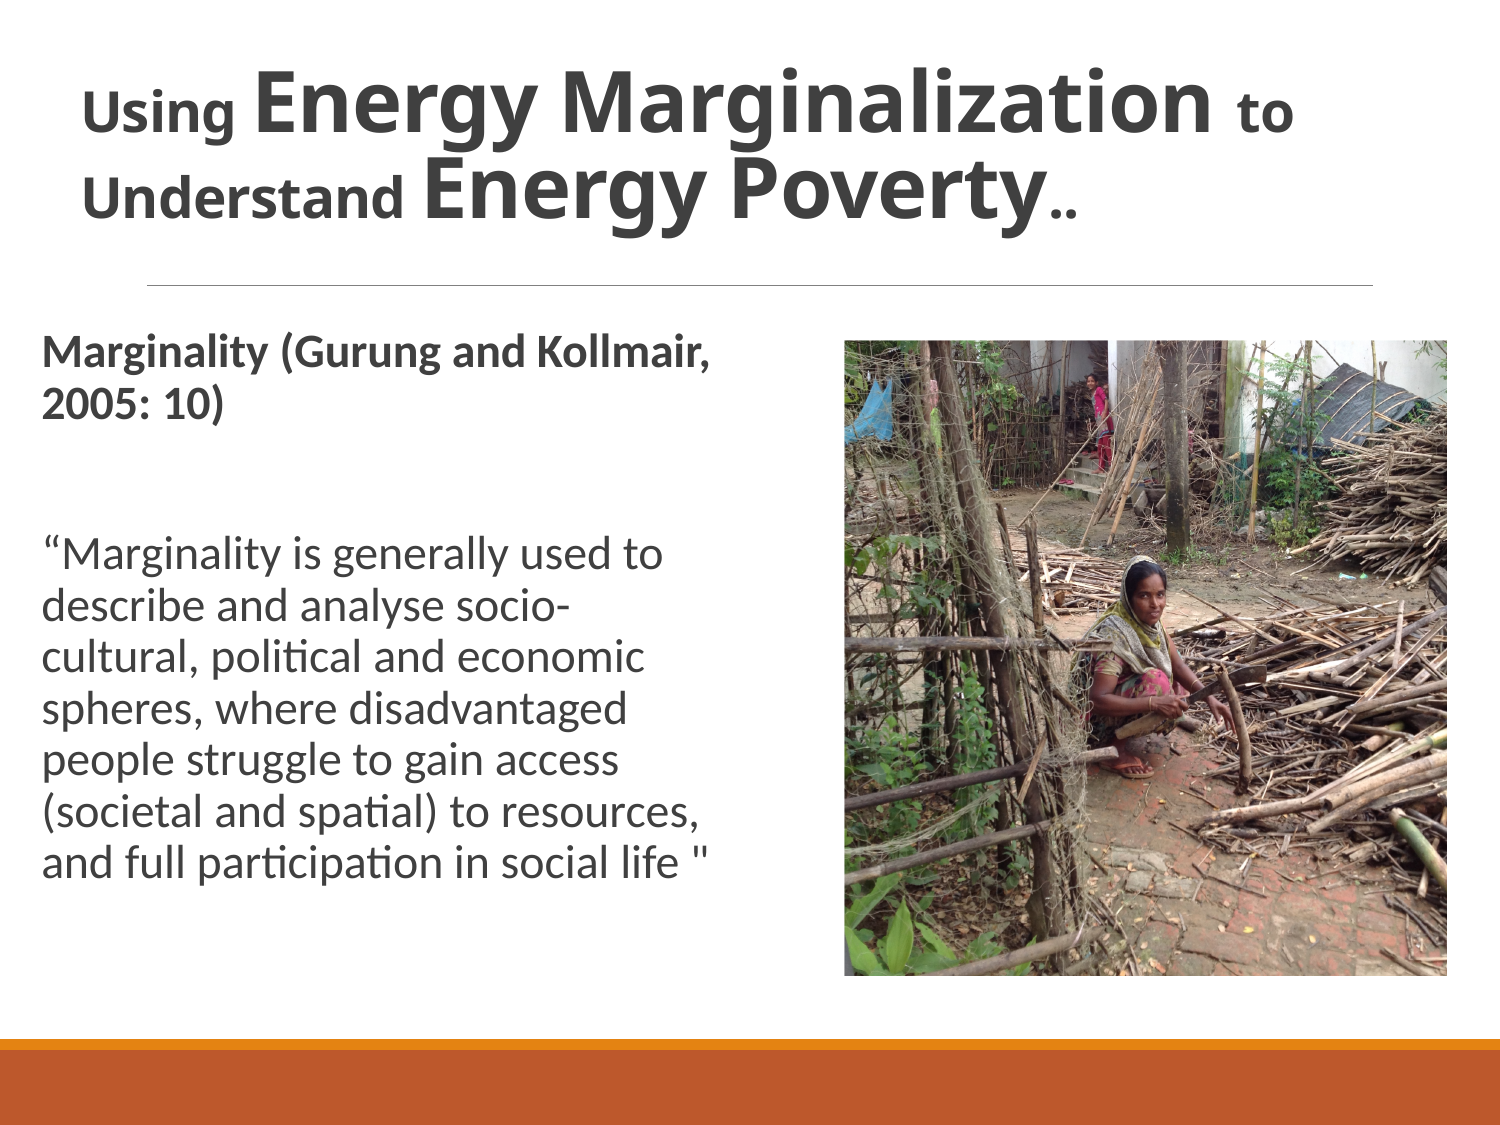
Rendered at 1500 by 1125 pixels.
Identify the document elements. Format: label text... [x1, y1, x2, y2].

picture [827, 341, 1464, 976]
title Using Energy Marginalization to Understand Energy Poverty.. [64, 51, 1400, 244]
list Marginality (Gurung and Kollmair, 2005: 10) “Marginality is generally used to describe and analyse socio-cultural, political and economic spheres, where disadvantaged people struggle to gain access (societal and spatial) to resources, and full participation in social life " [41, 318, 715, 955]
